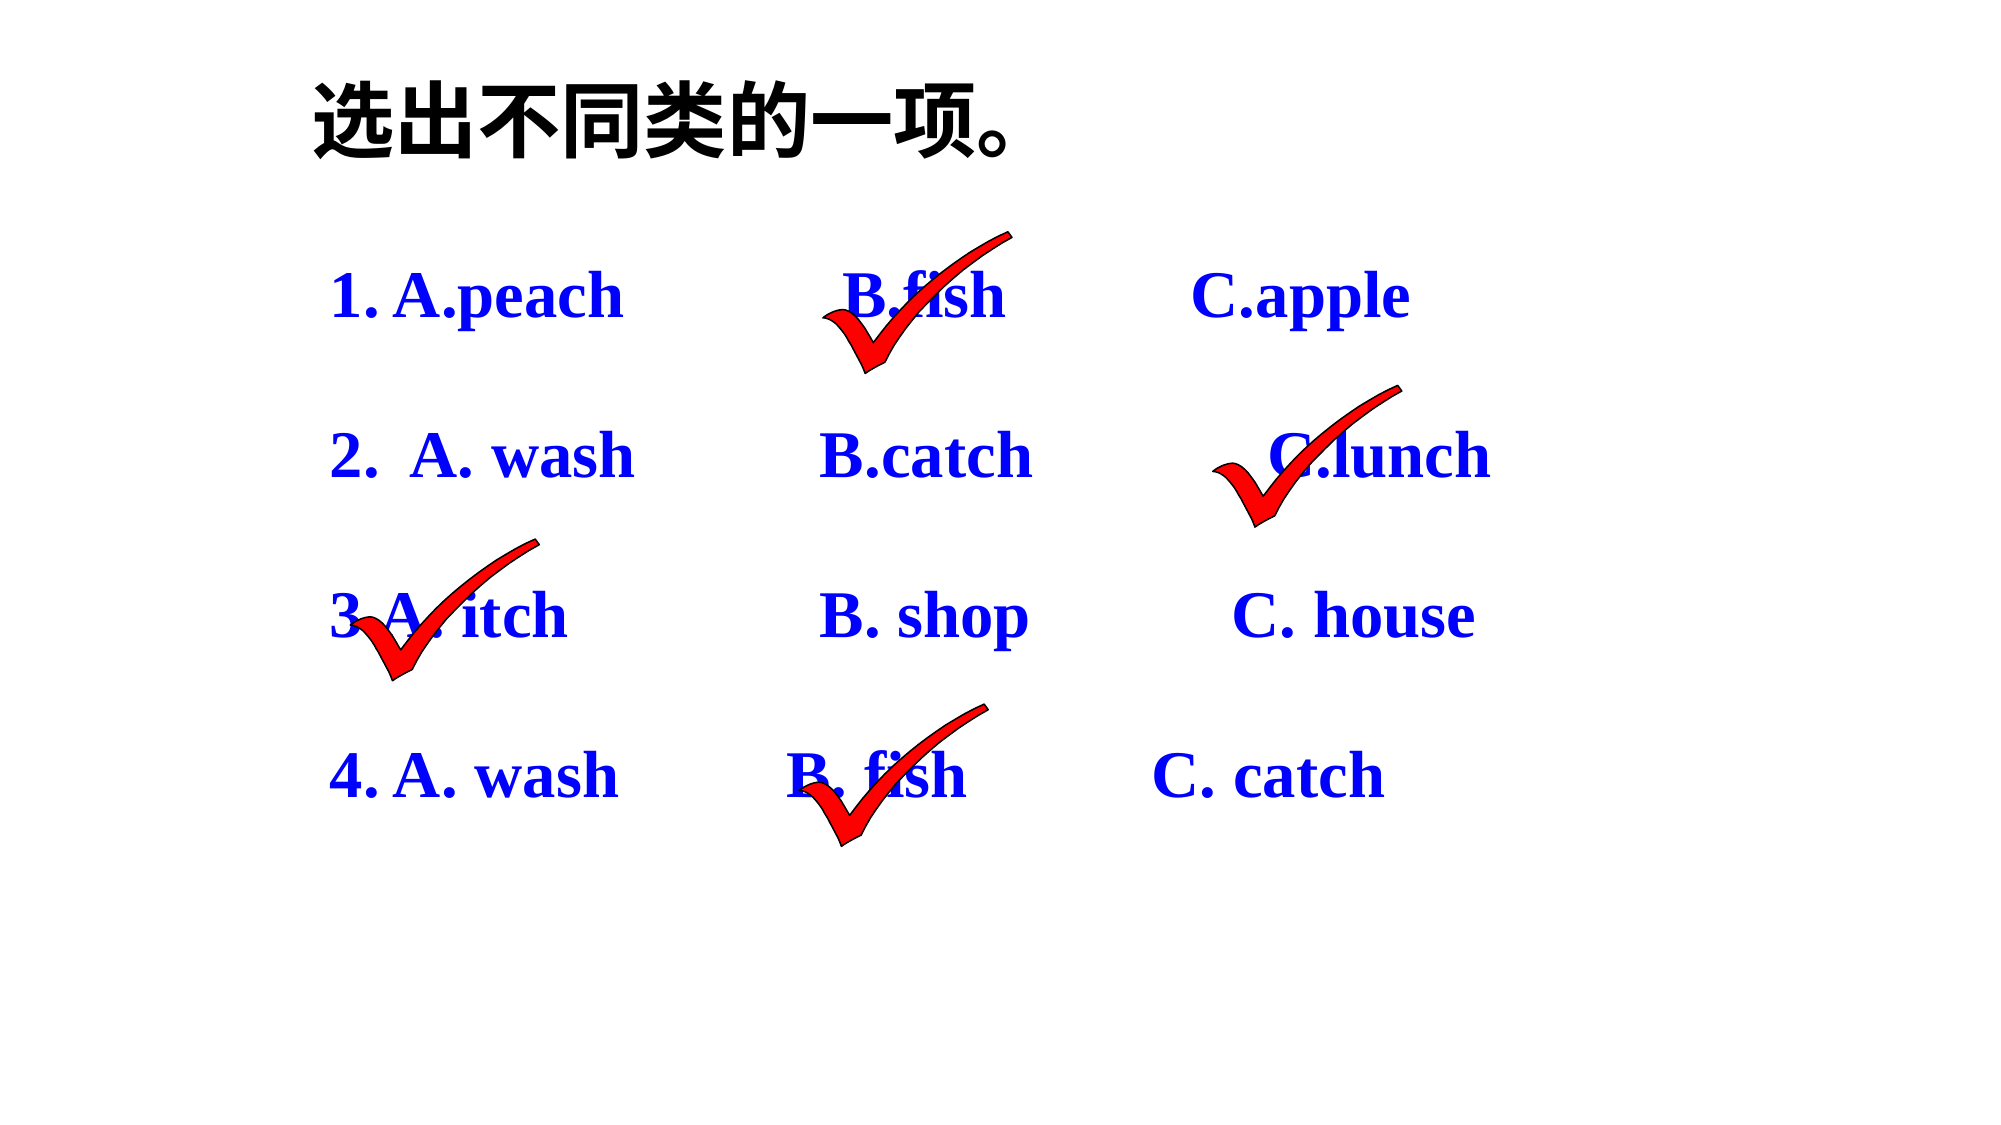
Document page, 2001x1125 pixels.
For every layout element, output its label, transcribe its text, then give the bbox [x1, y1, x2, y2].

text_box 1. A.peach B.fish C.apple 2. A. wash B.catch C.lunch 3.A. itch B. shop C. house 4. A. wash B. fish C. catch [315, 243, 1721, 944]
text_box 选出不同类的一项。 [296, 60, 1343, 176]
text_box [822, 231, 1012, 374]
text_box [799, 704, 989, 847]
text_box [1212, 385, 1402, 528]
text_box [350, 539, 540, 681]
